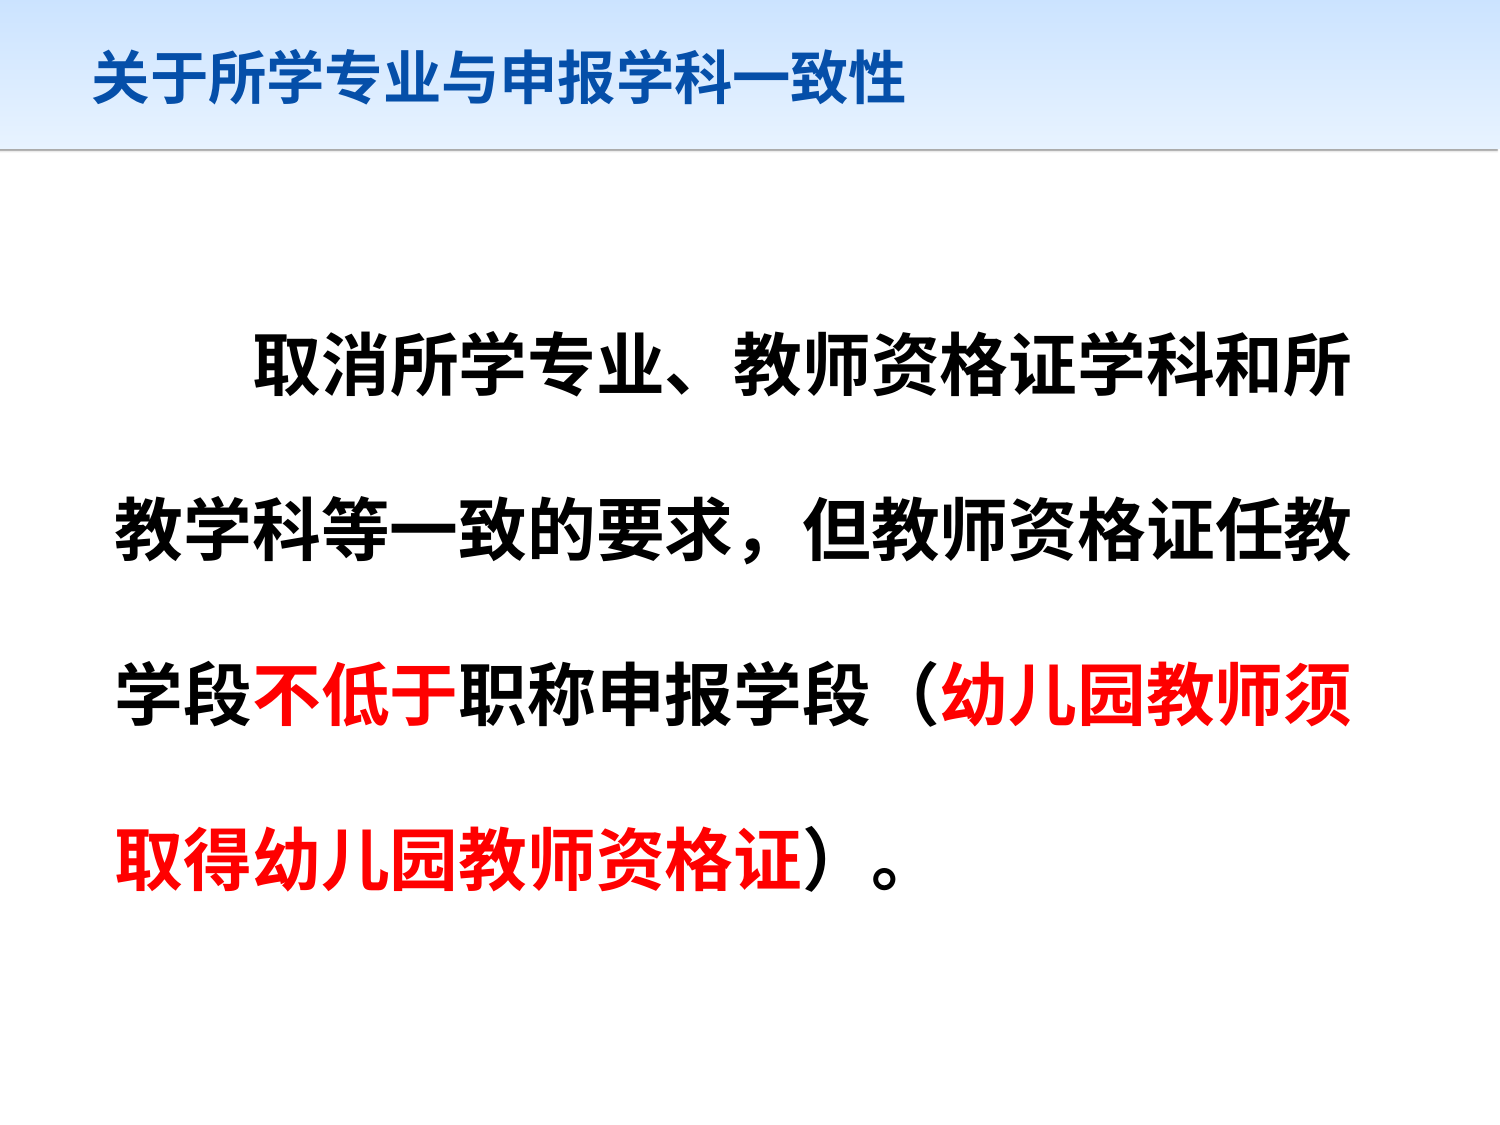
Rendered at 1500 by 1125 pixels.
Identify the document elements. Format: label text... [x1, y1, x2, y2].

title 关于所学专业与申报学科一致性 [76, 23, 1424, 131]
text_box 取消所学专业、教师资格证学科和所教学科等一致的要求，但教师资格证任教学段不低于职称申报学段（幼儿园教师须取得幼儿园教师资格证）。 [100, 231, 1388, 1071]
